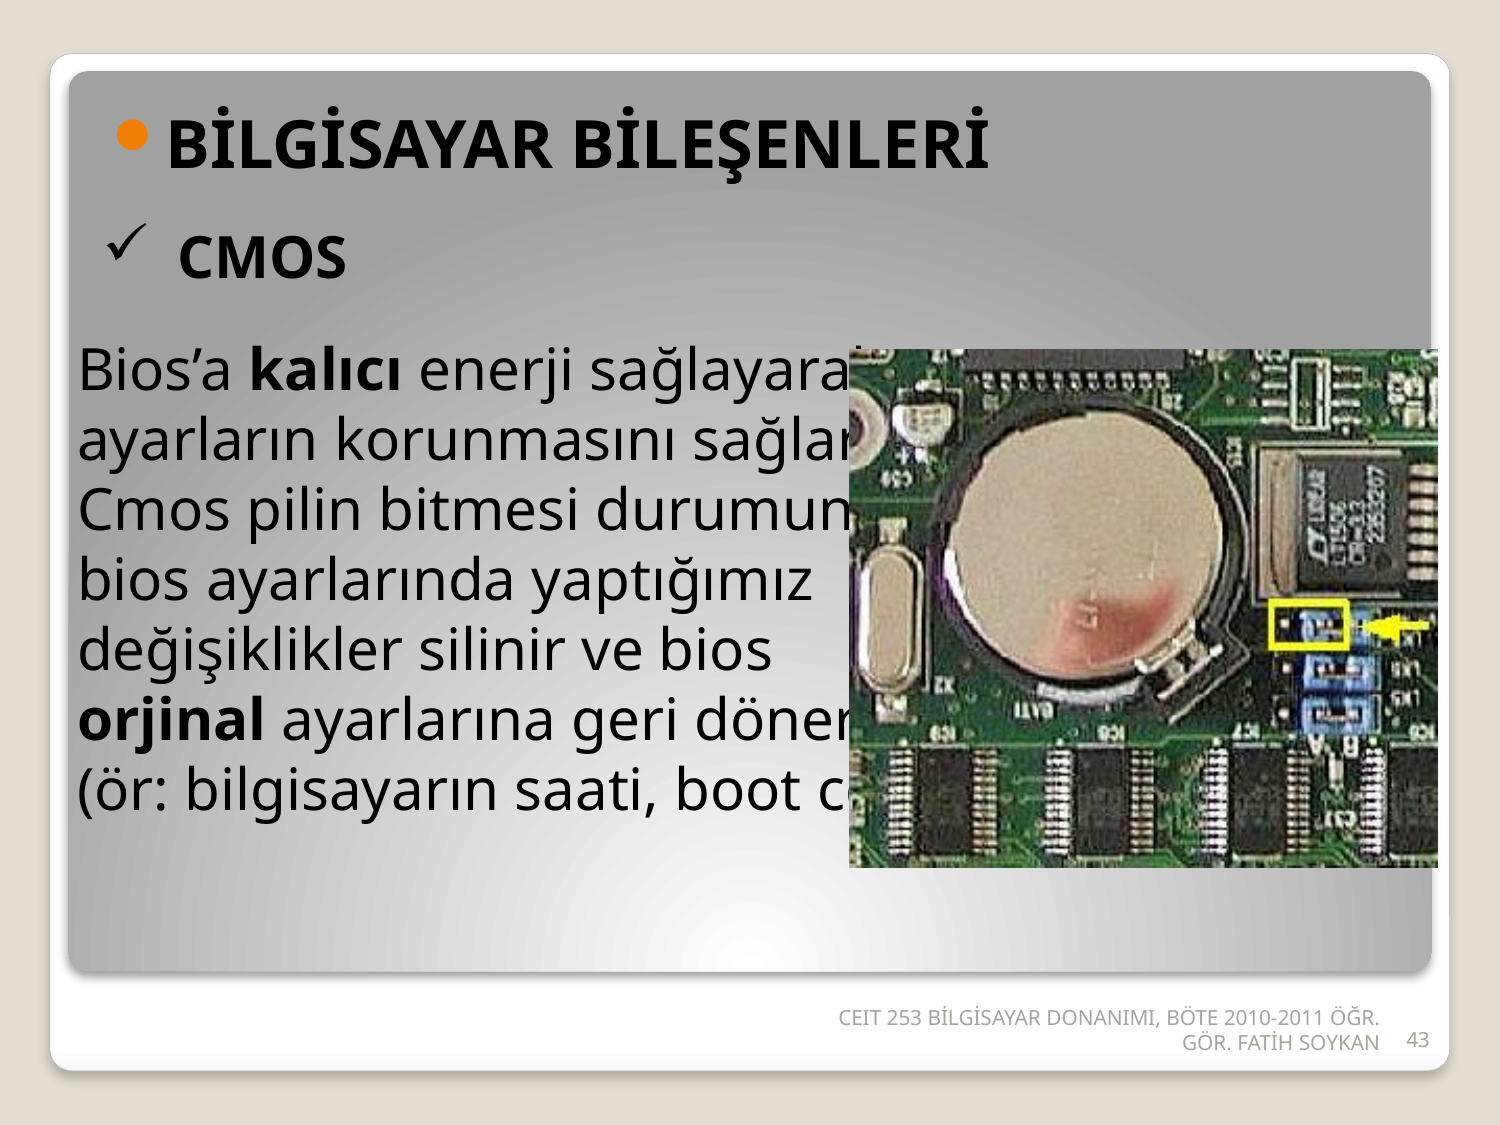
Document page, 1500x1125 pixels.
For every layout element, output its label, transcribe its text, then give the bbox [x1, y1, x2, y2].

footer CEIT 253 BİLGİSAYAR DONANIMI, BÖTE 2010-2011 ÖĞR. GÖR. FATİH SOYKAN [800, 1002, 1395, 1063]
list BİLGİSAYAR BİLEŞENLERİ [82, 86, 1425, 300]
slide_number 43 [1395, 1002, 1445, 1063]
text_box Bios’a kalıcı enerji sağlayarak ayarların korunmasını sağlar. Cmos pilin bitmesi durumunda, bios ayarlarında yaptığımız değişiklikler silinir ve bios orjinal ayarlarına geri döner. (ör: bilgisayarın saati, boot cd) [62, 324, 963, 830]
picture [849, 349, 1438, 869]
text_box CMOS [87, 162, 1413, 298]
